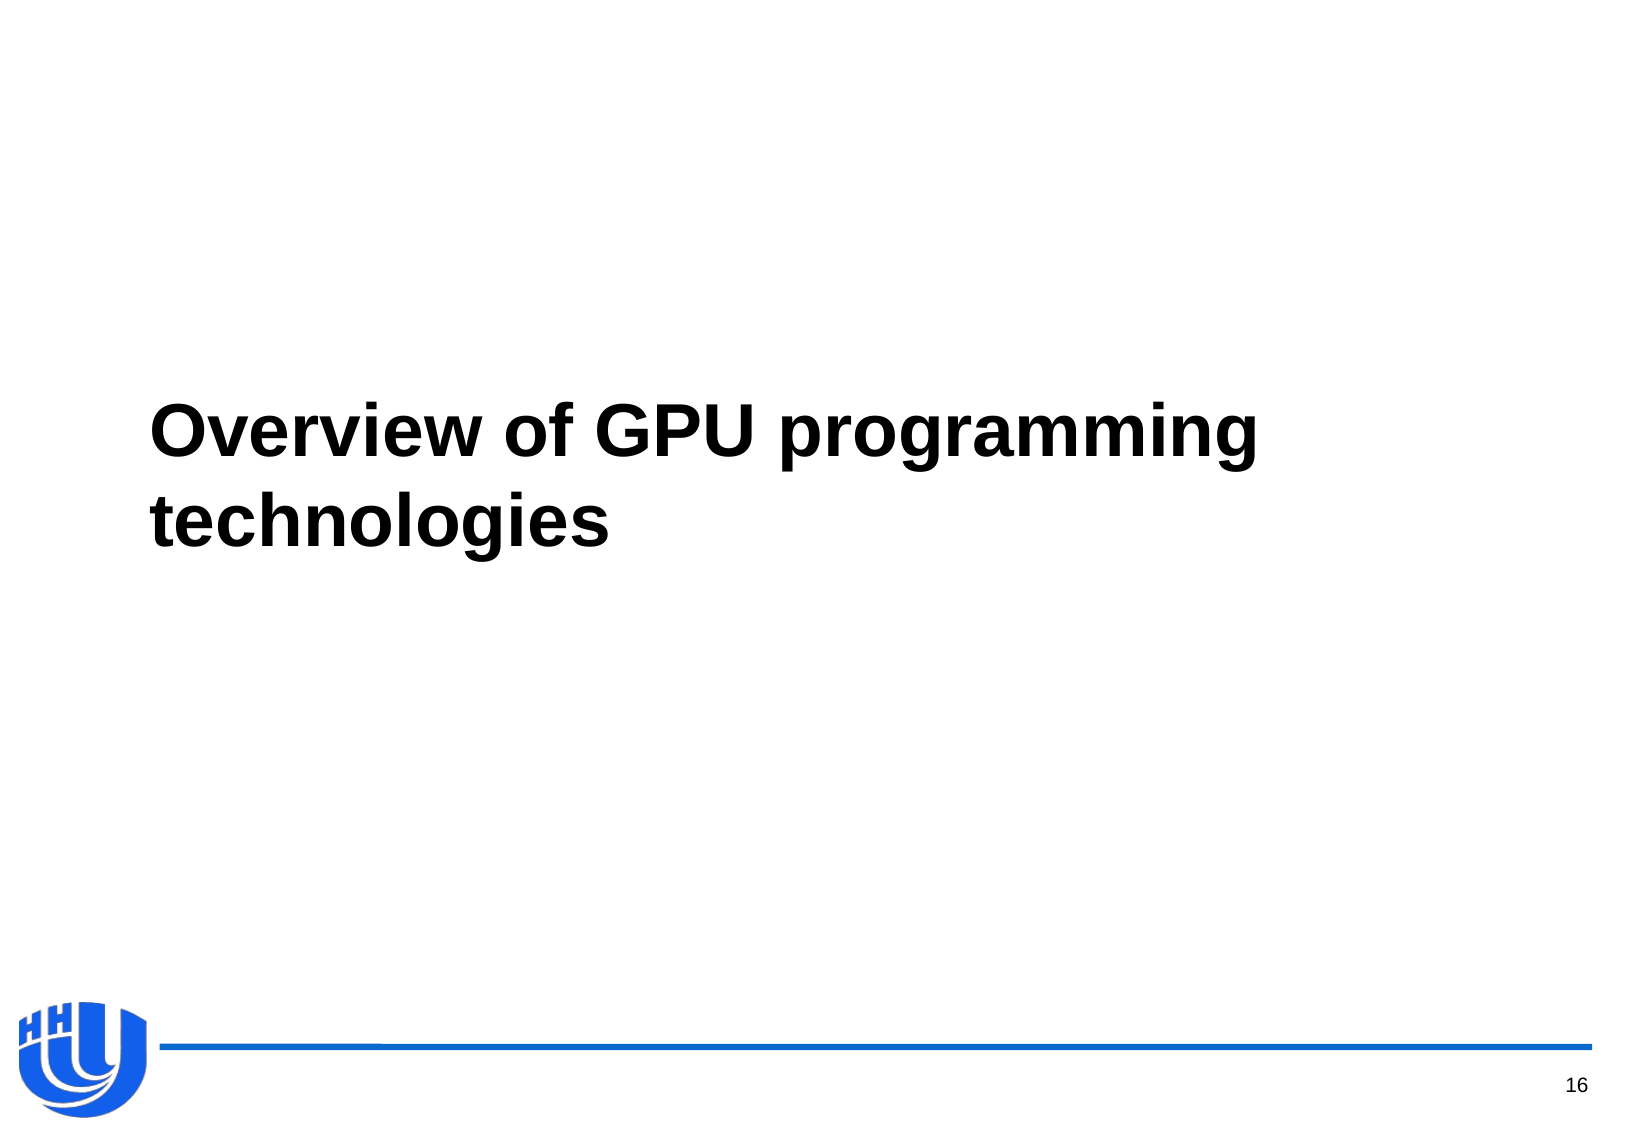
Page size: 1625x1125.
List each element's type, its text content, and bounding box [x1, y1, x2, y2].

picture [19, 1002, 160, 1118]
title Overview of GPU programming technologies [134, 373, 1593, 597]
slide_number 16 [1449, 1051, 1604, 1125]
